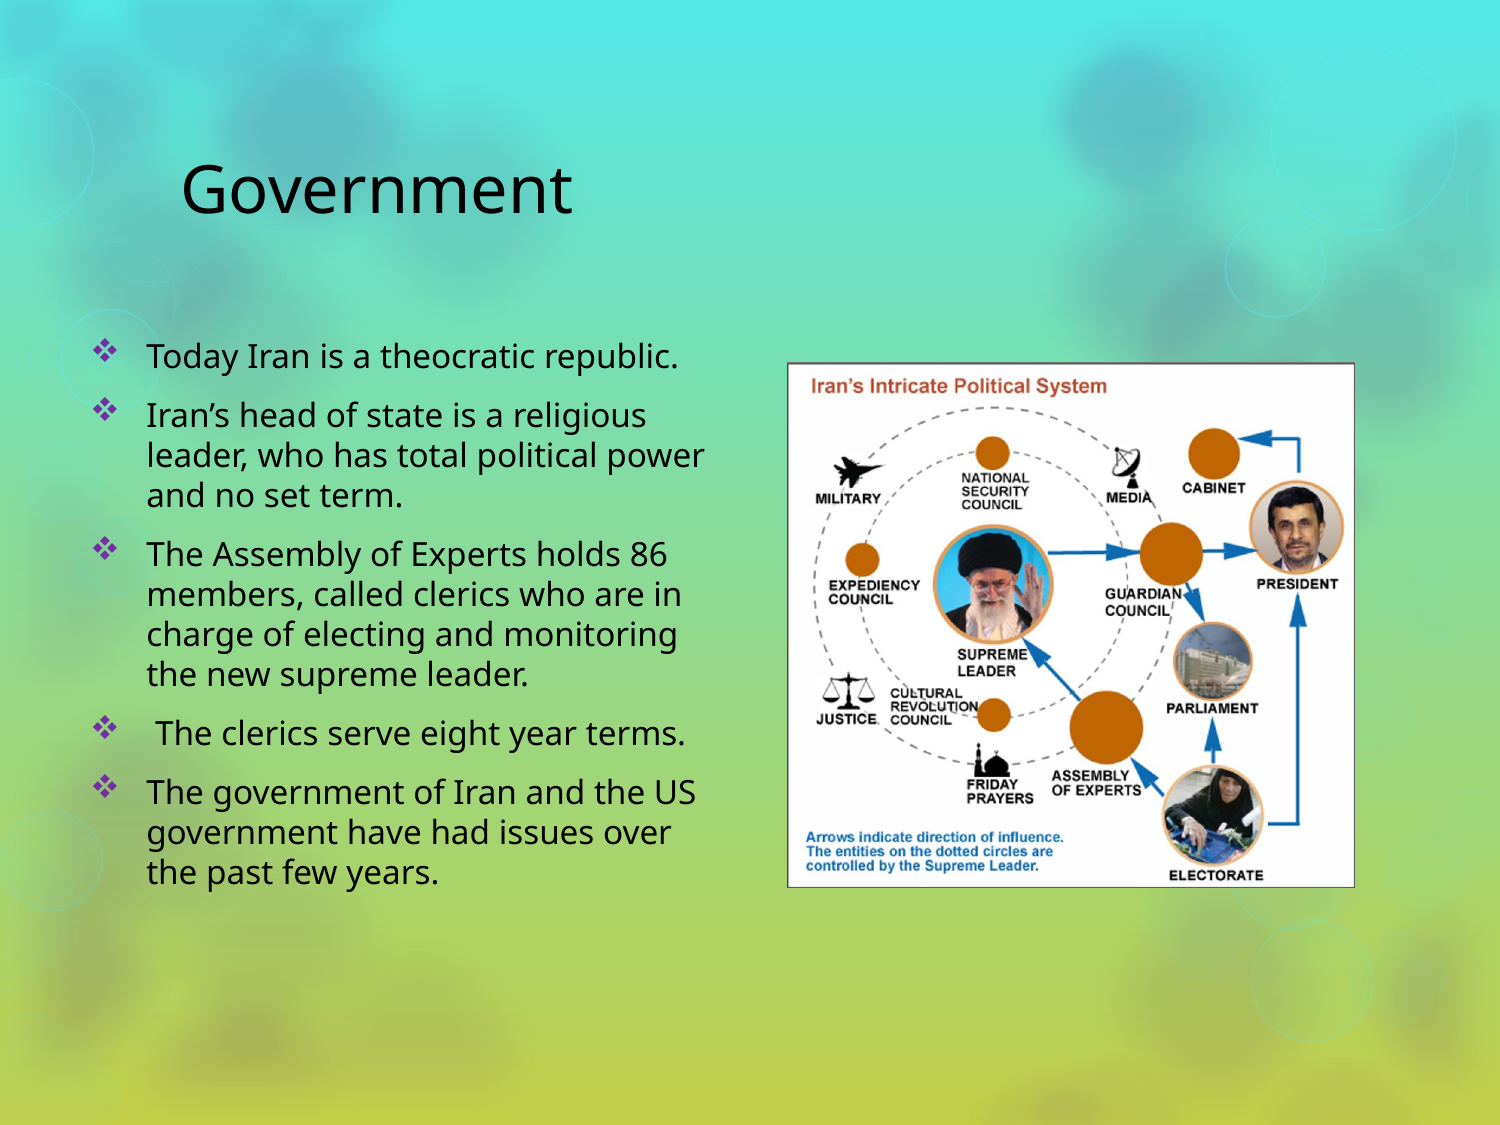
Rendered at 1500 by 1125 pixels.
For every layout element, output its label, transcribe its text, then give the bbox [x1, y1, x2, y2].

title Government [165, 110, 1334, 263]
picture [786, 361, 1355, 888]
list Today Iran is a theocratic republic. Iran’s head of state is a religious leader, who has total political power and no set term. The Assembly of Experts holds 86 members, called clerics who are in charge of electing and monitoring the new supreme leader. The clerics serve eight year terms. The government of Iran and the US government have had issues over the past few years. [75, 200, 735, 962]
